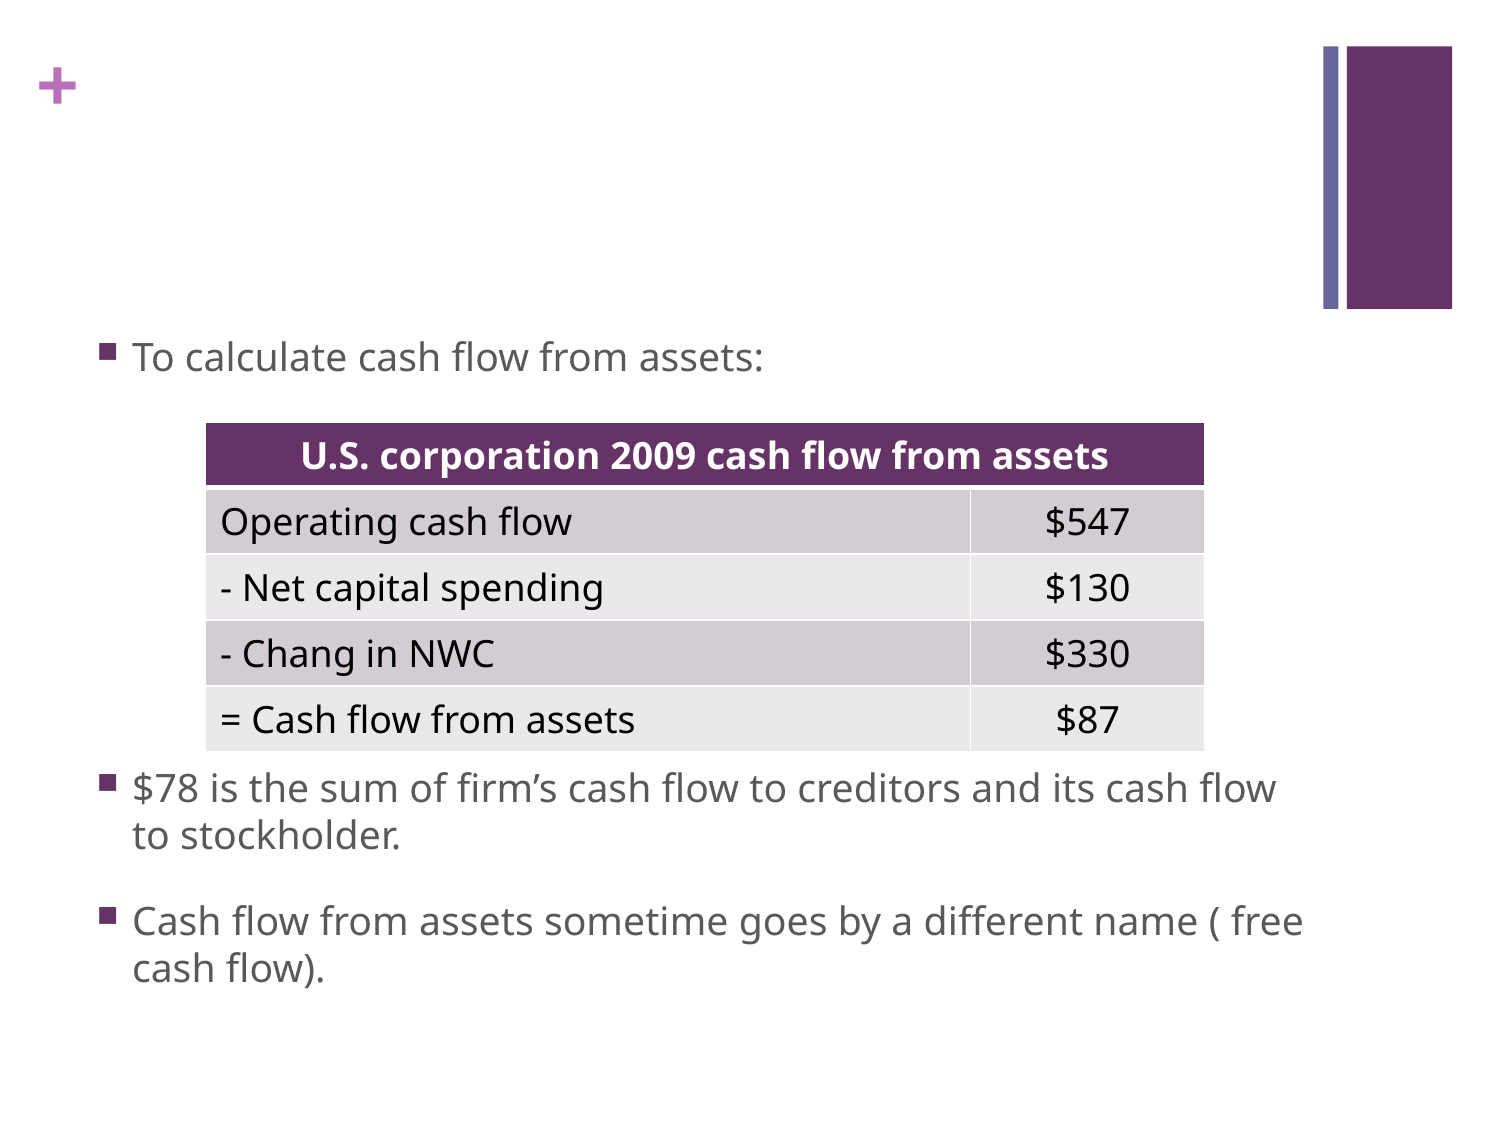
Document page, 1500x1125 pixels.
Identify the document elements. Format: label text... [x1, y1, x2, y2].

table_cell $547 [971, 490, 1204, 553]
table_cell $130 [971, 555, 1204, 619]
table_header U.S. corporation 2009 cash flow from assets [206, 423, 1204, 485]
table_cell = Cash flow from assets [206, 687, 970, 751]
list To calculate cash flow from assets: $78 is the sum of firm’s cash flow to creditors and its cash flow to stockholder. Cash flow from assets sometime goes by a different name ( free cash flow). [81, 324, 1322, 1005]
table_cell $330 [971, 621, 1204, 685]
table_cell - Net capital spending [206, 555, 970, 619]
table_cell $87 [971, 687, 1204, 751]
table_cell - Chang in NWC [206, 621, 970, 685]
table_cell Operating cash flow [206, 490, 970, 553]
